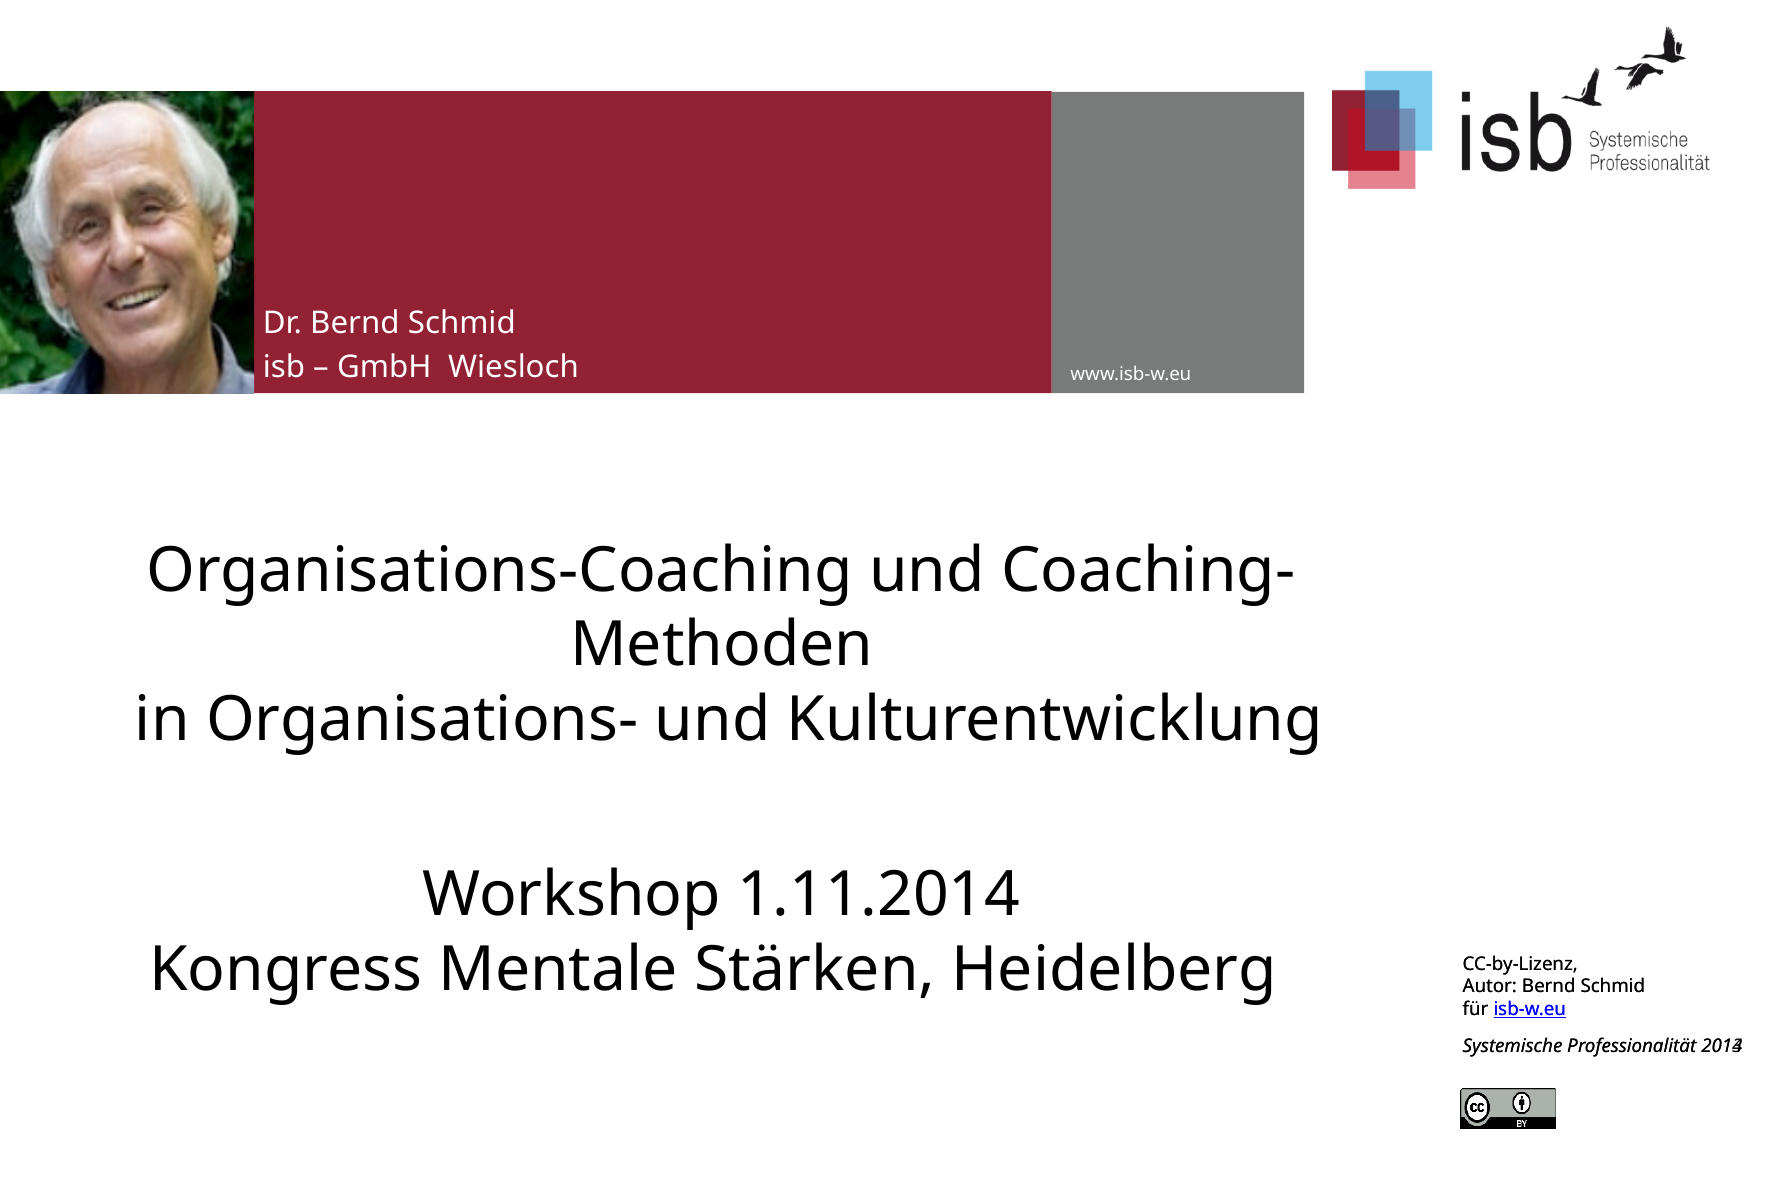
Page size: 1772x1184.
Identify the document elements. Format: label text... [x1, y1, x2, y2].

picture [0, 90, 255, 394]
subtitle Dr. Bernd Schmid isb – GmbH Wiesloch [256, 91, 1052, 394]
text_box CC-by-Lizenz, Autor: Bernd Schmid für isb-w.eu Systemische Professionalität 2013 [1443, 762, 1772, 1184]
picture [1332, 20, 1725, 194]
title Organisations-Coaching und Coaching-Methoden in Organisations- und Kulturentwicklung Workshop 1.11.2014 Kongress Mentale Stärken, Heidelberg [0, 393, 1444, 1139]
picture [1460, 1088, 1556, 1129]
